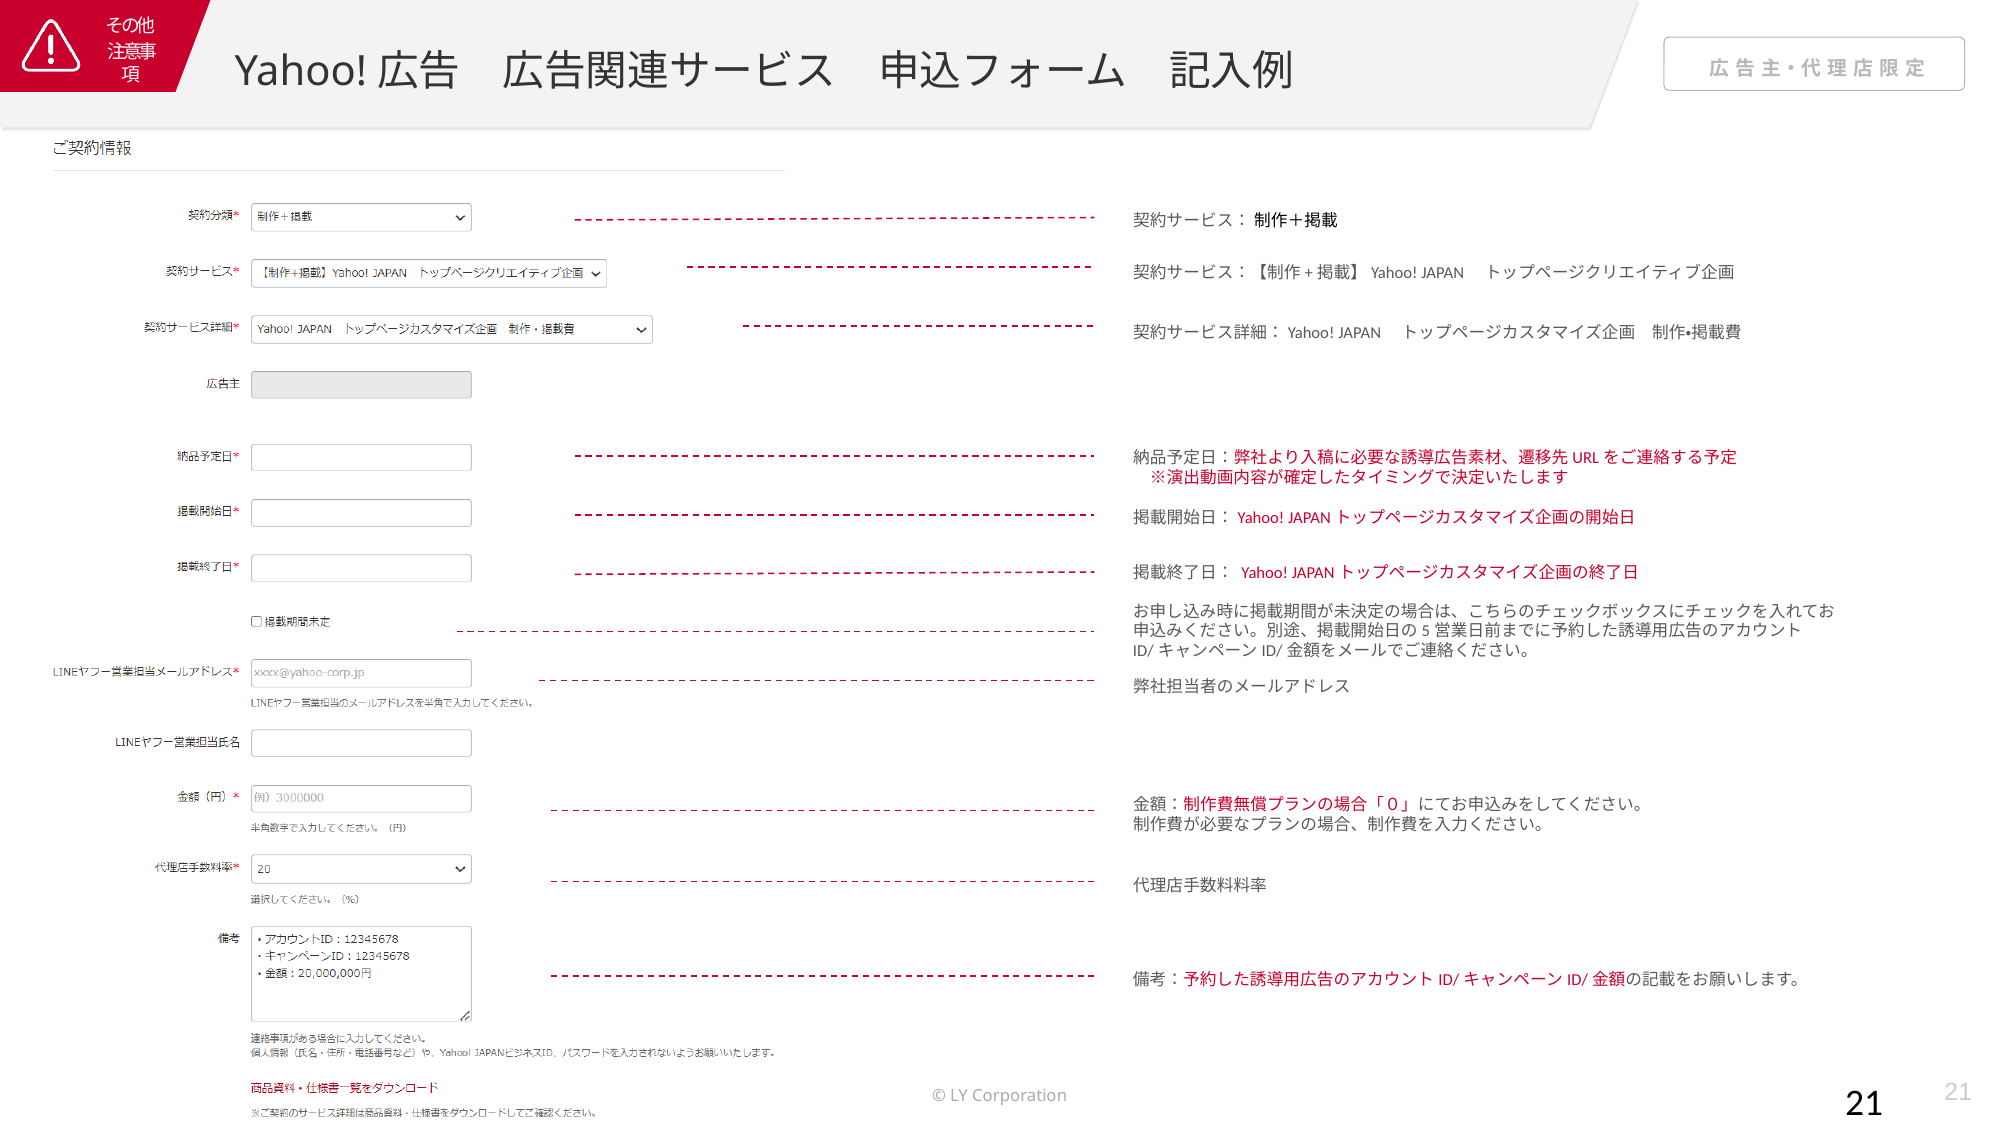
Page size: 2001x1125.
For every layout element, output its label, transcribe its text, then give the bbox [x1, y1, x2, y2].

picture [43, 133, 786, 1125]
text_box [574, 571, 1095, 575]
picture [16, 12, 84, 80]
slide_number 21 [1830, 1070, 2000, 1125]
text_box 契約サービス：【制作+掲載】Yahoo! JAPAN トップページクリエイティブ企画 [1118, 241, 1810, 301]
text_box 代理店手数料料率 [1118, 854, 1639, 915]
text_box お申し込み時に掲載期間が未決定の場合は、こちらのチェックボックスにチェックを入れてお申込みください。別途、掲載開始日の5営業日前までに予約した誘導用広告のアカウントID/キャンペーンID/金額をメールでご連絡ください。 [1118, 592, 1851, 668]
text_box 契約サービス詳細：Yahoo! JAPAN トップページカスタマイズ企画 制作・掲載費 [1118, 301, 1810, 362]
text_box 備考：予約した誘導用広告のアカウントID/キャンペーンID/金額の記載をお願いします。 [1118, 961, 1832, 997]
list Yahoo!広告 広告関連サービス 申込フォーム 記入例 [234, 41, 1570, 97]
text_box 金額：制作費無償プランの場合「０」にてお申込みをしてください。 制作費が必要なプランの場合、制作費を入力ください。 [1118, 783, 1758, 844]
list その他 注意事項 [98, 12, 170, 81]
text_box 契約サービス： 制作＋掲載 [1118, 189, 1393, 241]
text_box 掲載終了日： Yahoo! JAPANトップページカスタマイズ企画の終了日 [1118, 542, 1851, 592]
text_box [574, 217, 1095, 221]
text_box 弊社担当者のメールアドレス [1118, 655, 1498, 716]
text_box 掲載開始日：Yahoo! JAPANトップページカスタマイズ企画の開始日 [1118, 486, 1788, 542]
text_box 納品予定日：弊社より入稿に必要な誘導広告素材、遷移先URLをご連絡する予定 ※演出動画内容が確定したタイミングで決定いたします [1118, 436, 1870, 497]
